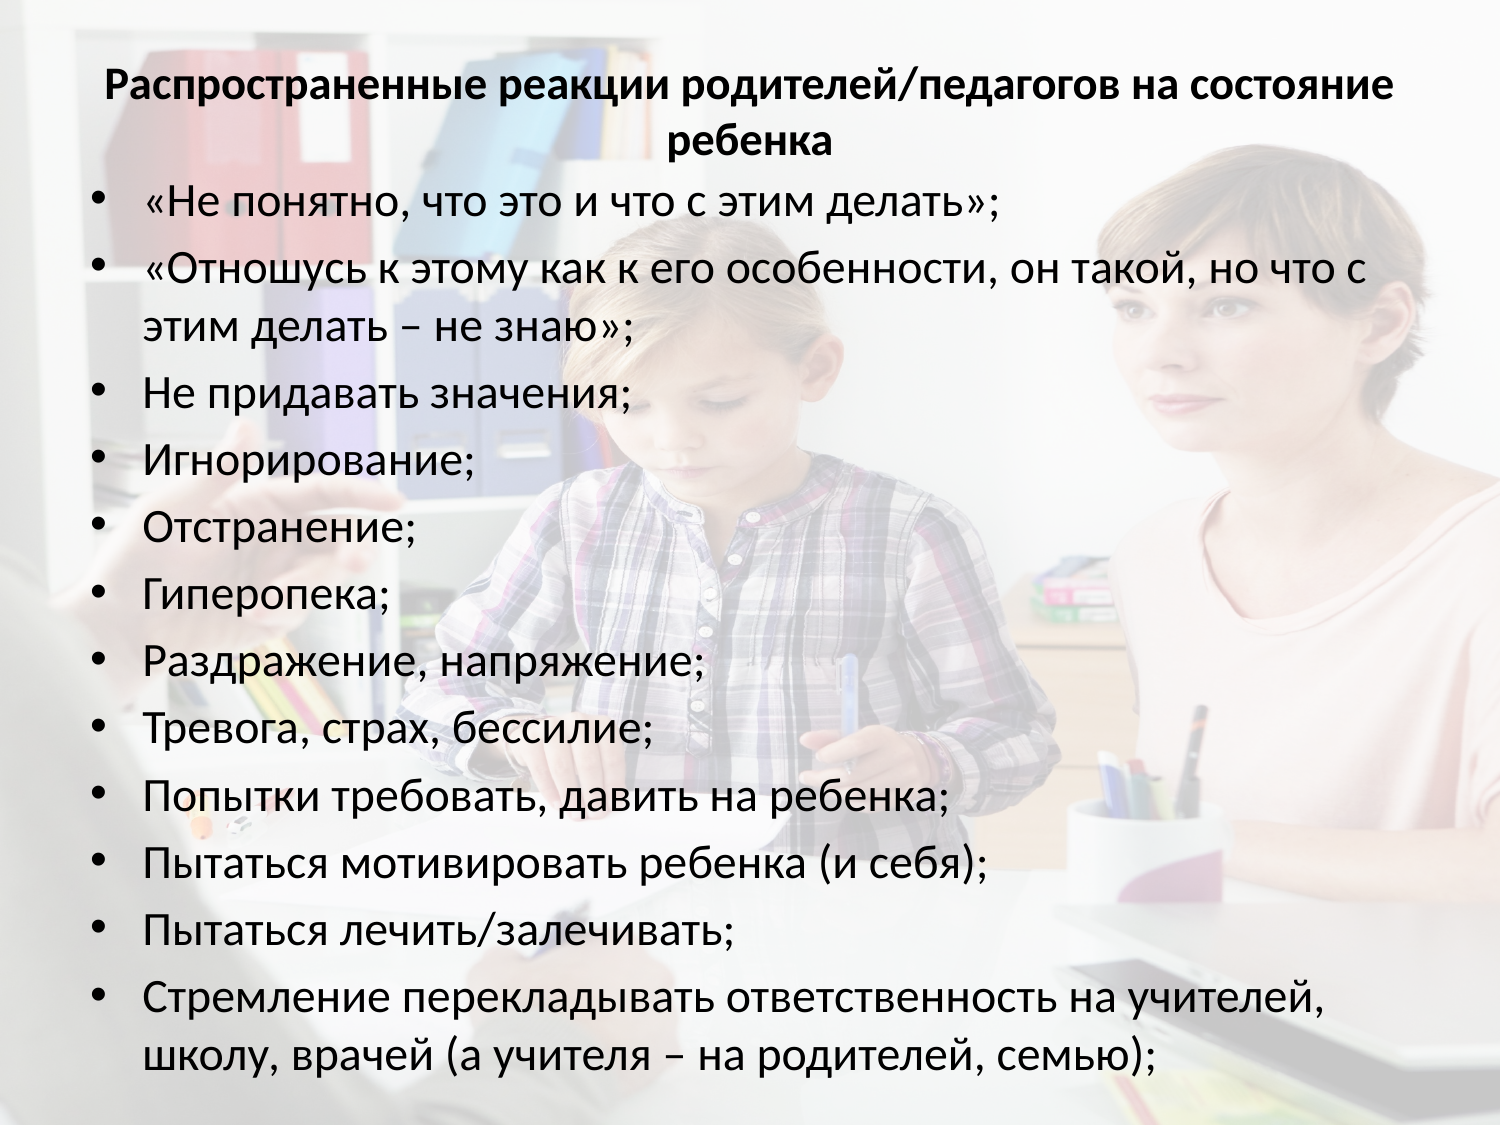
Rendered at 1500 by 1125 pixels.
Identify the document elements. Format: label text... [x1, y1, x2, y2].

list «Не понятно, что это и что с этим делать»; «Отношусь к этому как к его особенности, он такой, но что с этим делать – не знаю»; Не придавать значения; Игнорирование; Отстранение; Гиперопека; Раздражение, напряжение; Тревога, страх, бессилие; Попытки требовать, давить на ребенка; Пытаться мотивировать ребенка (и себя); Пытаться лечить/залечивать; Стремление перекладывать ответственность на учителей, школу, врачей (а учителя – на родителей, семью); [75, 160, 1425, 1094]
title Распространенные реакции родителей/педагогов на состояние ребенка [75, 45, 1425, 160]
